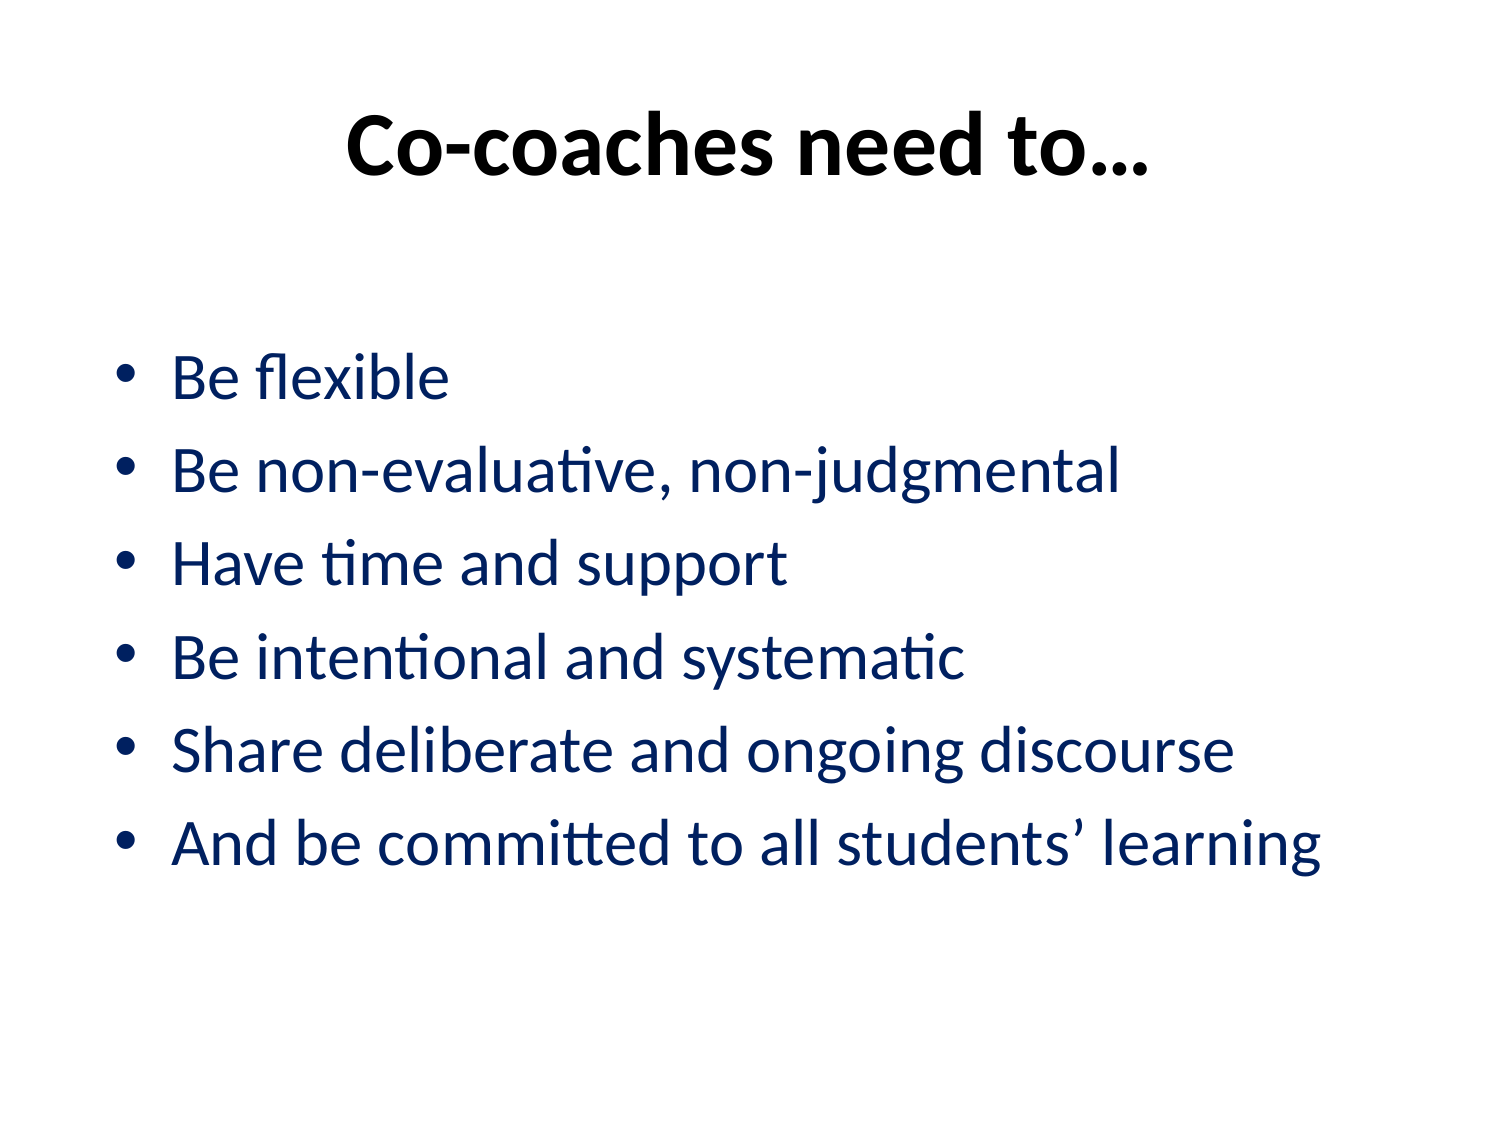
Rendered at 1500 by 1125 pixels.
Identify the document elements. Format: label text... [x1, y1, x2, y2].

list Be flexible Be non-evaluative, non-judgmental Have time and support Be intentional and systematic Share deliberate and ongoing discourse And be committed to all students’ learning [99, 324, 1438, 900]
title Co-coaches need to… [75, 45, 1425, 233]
